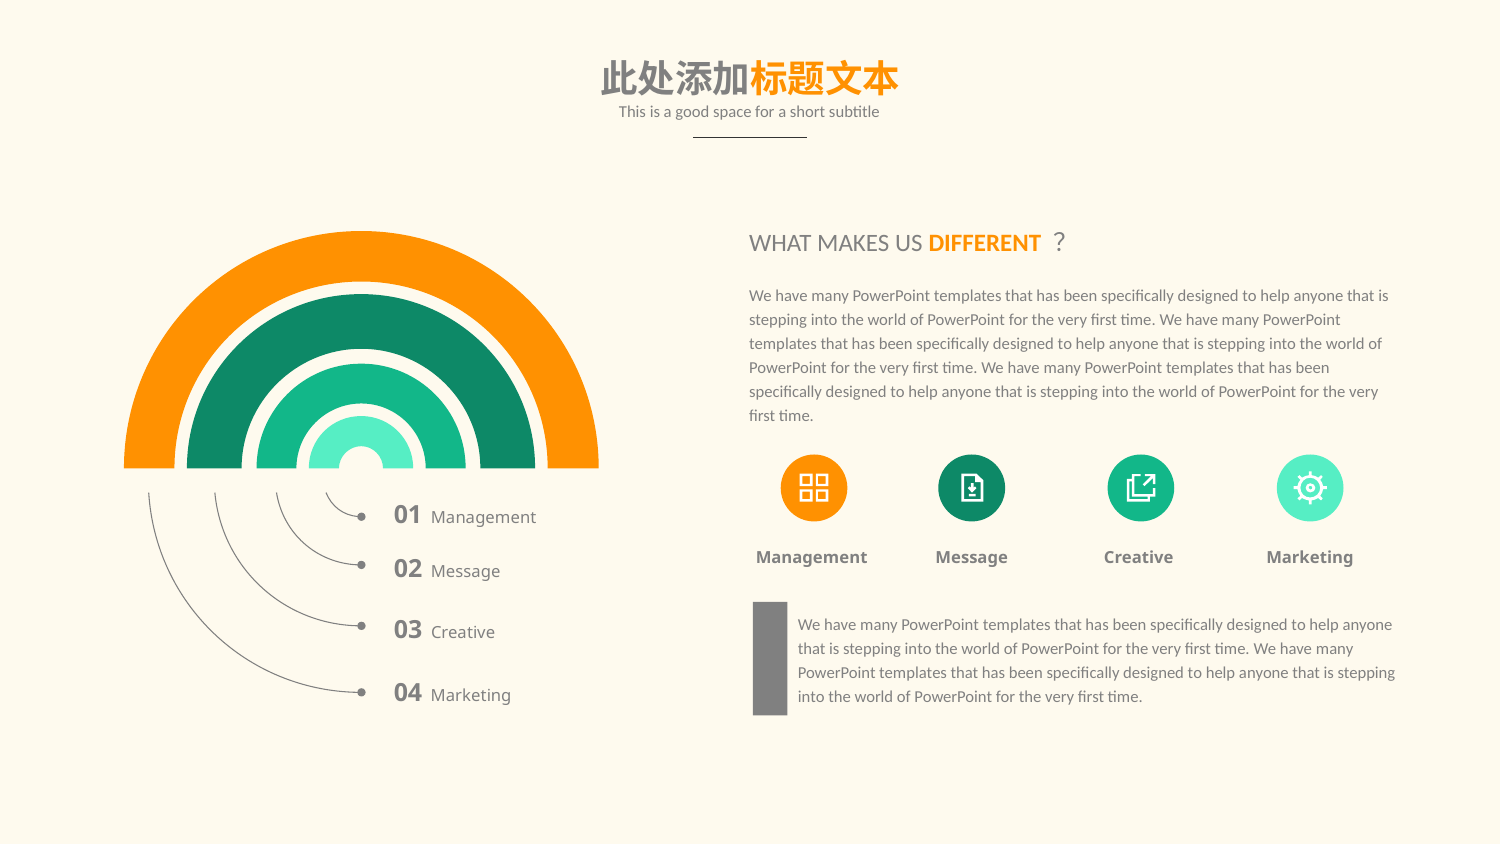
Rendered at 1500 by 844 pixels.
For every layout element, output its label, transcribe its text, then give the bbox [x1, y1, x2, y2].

text_box [148, 492, 366, 697]
text_box Management [741, 539, 888, 575]
text_box [1107, 454, 1175, 522]
text_box 此处添加标题文本 [585, 47, 915, 108]
text_box WHAT MAKES US DIFFERENT ？ We have many PowerPoint templates that has been specifically designed to help anyone that is stepping into the world of PowerPoint for the very first time. We have many PowerPoint templates that has been specifically designed to help anyone that is stepping into the world of PowerPoint for the very first time. We have many PowerPoint templates that has been specifically designed to help anyone that is stepping into the world of PowerPoint for the very first time. [749, 220, 1399, 425]
text_box [325, 492, 366, 521]
text_box We have many PowerPoint templates that has been specifically designed to help anyone that is stepping into the world of PowerPoint for the very first time. We have many PowerPoint templates that has been specifically designed to help anyone that is stepping into the world of PowerPoint for the very first time. [797, 610, 1401, 707]
text_box [214, 492, 366, 631]
text_box [256, 363, 466, 469]
text_box [938, 454, 1006, 522]
text_box [308, 416, 414, 469]
text_box 01 Management [379, 491, 556, 536]
text_box [1276, 454, 1344, 522]
text_box Message [920, 539, 1023, 575]
text_box [276, 492, 366, 570]
text_box [780, 454, 848, 522]
text_box Marketing [1251, 539, 1369, 575]
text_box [799, 473, 829, 502]
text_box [1293, 471, 1328, 505]
text_box Creative [1088, 539, 1193, 575]
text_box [961, 473, 984, 502]
text_box This is a good space for a short subtitle [603, 93, 895, 128]
text_box 03 Creative [379, 605, 515, 651]
text_box [186, 294, 536, 469]
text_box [1126, 473, 1156, 502]
text_box [123, 231, 599, 469]
text_box [752, 601, 788, 716]
text_box 04 Marketing [378, 669, 527, 715]
text_box 02 Message [379, 545, 521, 591]
